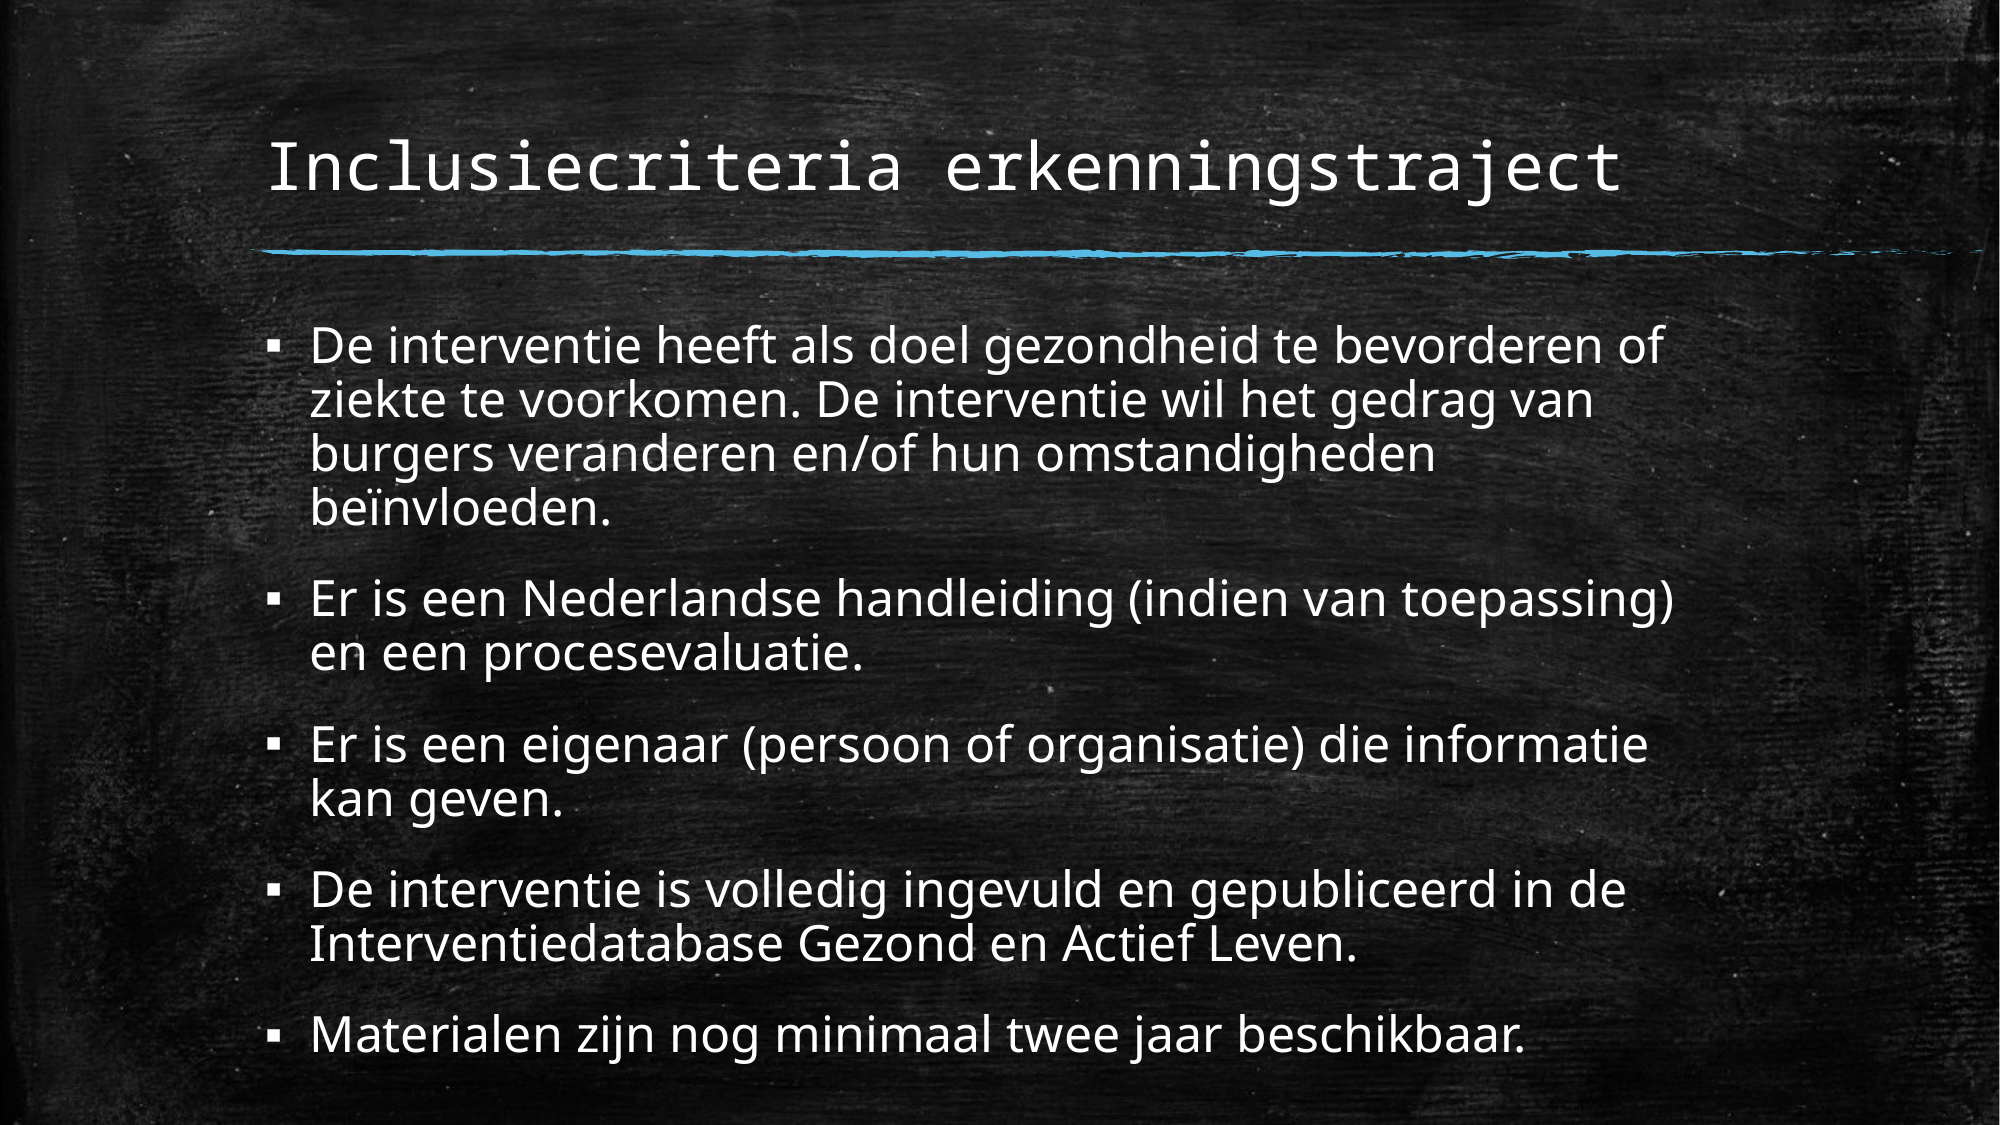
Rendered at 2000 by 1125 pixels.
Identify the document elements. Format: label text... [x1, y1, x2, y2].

title Inclusiecriteria erkenningstraject [249, 45, 1750, 213]
list De interventie heeft als doel gezondheid te bevorderen of ziekte te voorkomen. De interventie wil het gedrag van burgers veranderen en/of hun omstandigheden beïnvloeden. Er is een Nederlandse handleiding (indien van toepassing) en een procesevaluatie. Er is een eigenaar (persoon of organisatie) die informatie kan geven. De interventie is volledig ingevuld en gepubliceerd in de Interventiedatabase Gezond en Actief Leven. Materialen zijn nog minimaal twee jaar beschikbaar. [249, 312, 1750, 1013]
